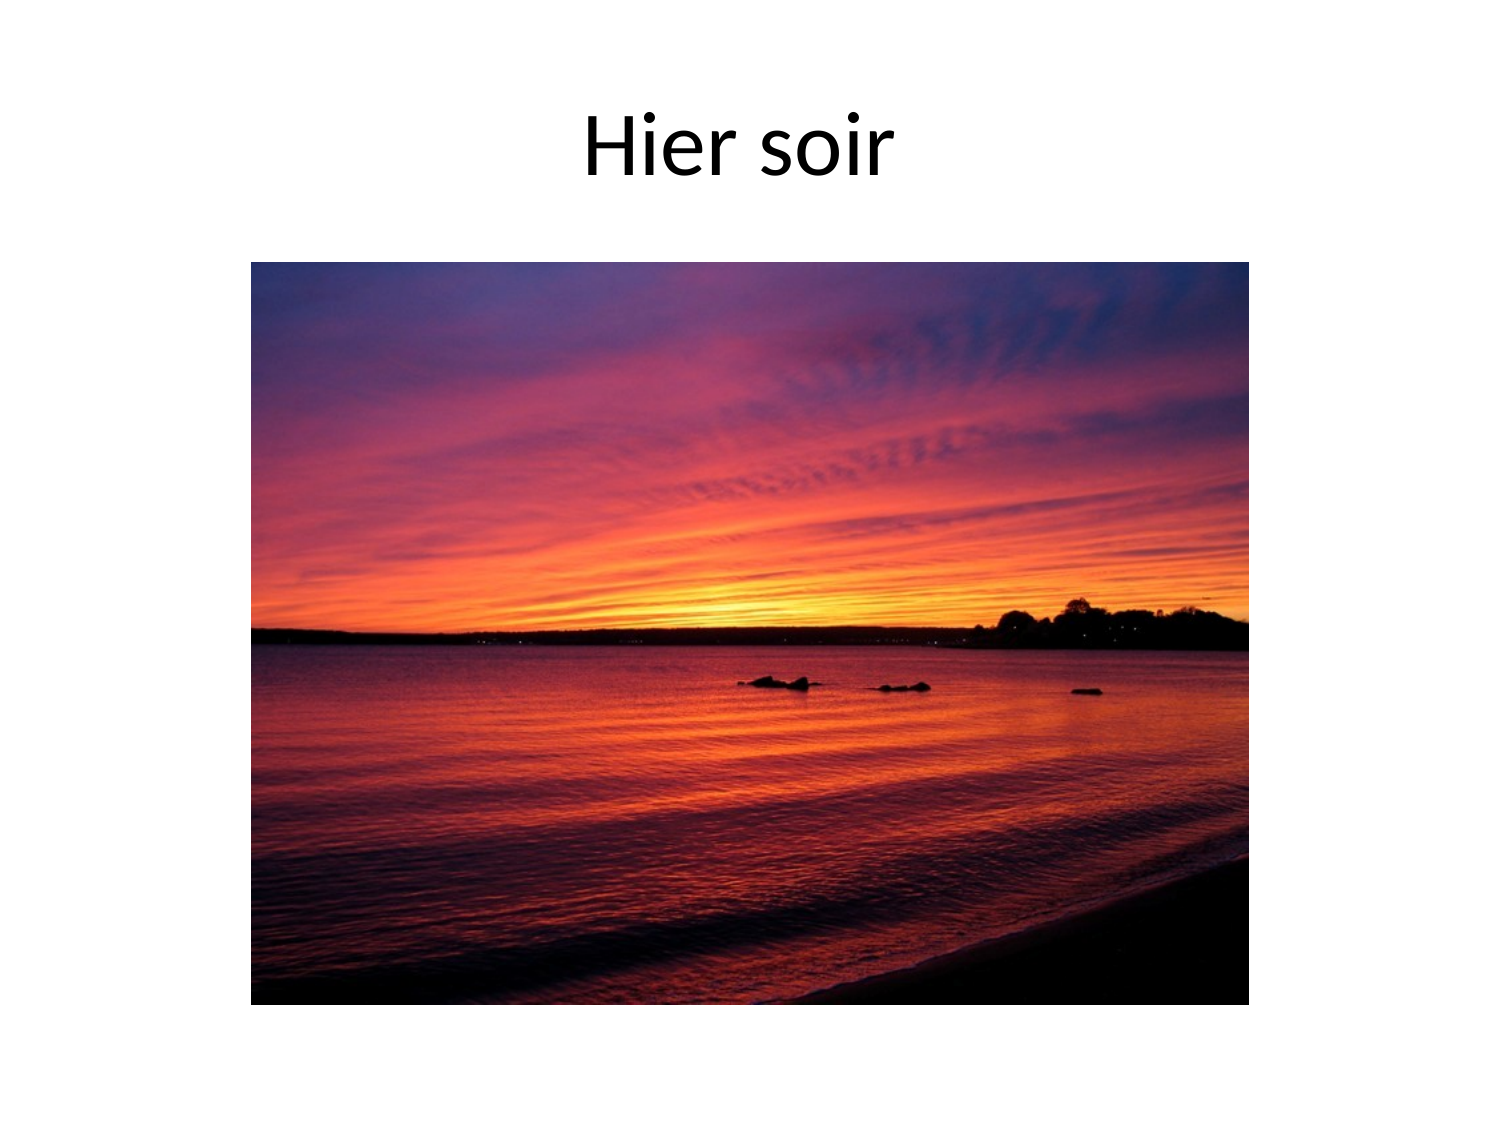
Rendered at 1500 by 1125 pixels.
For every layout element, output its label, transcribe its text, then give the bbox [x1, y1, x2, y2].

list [250, 262, 1250, 1006]
title Hier soir [75, 45, 1425, 233]
